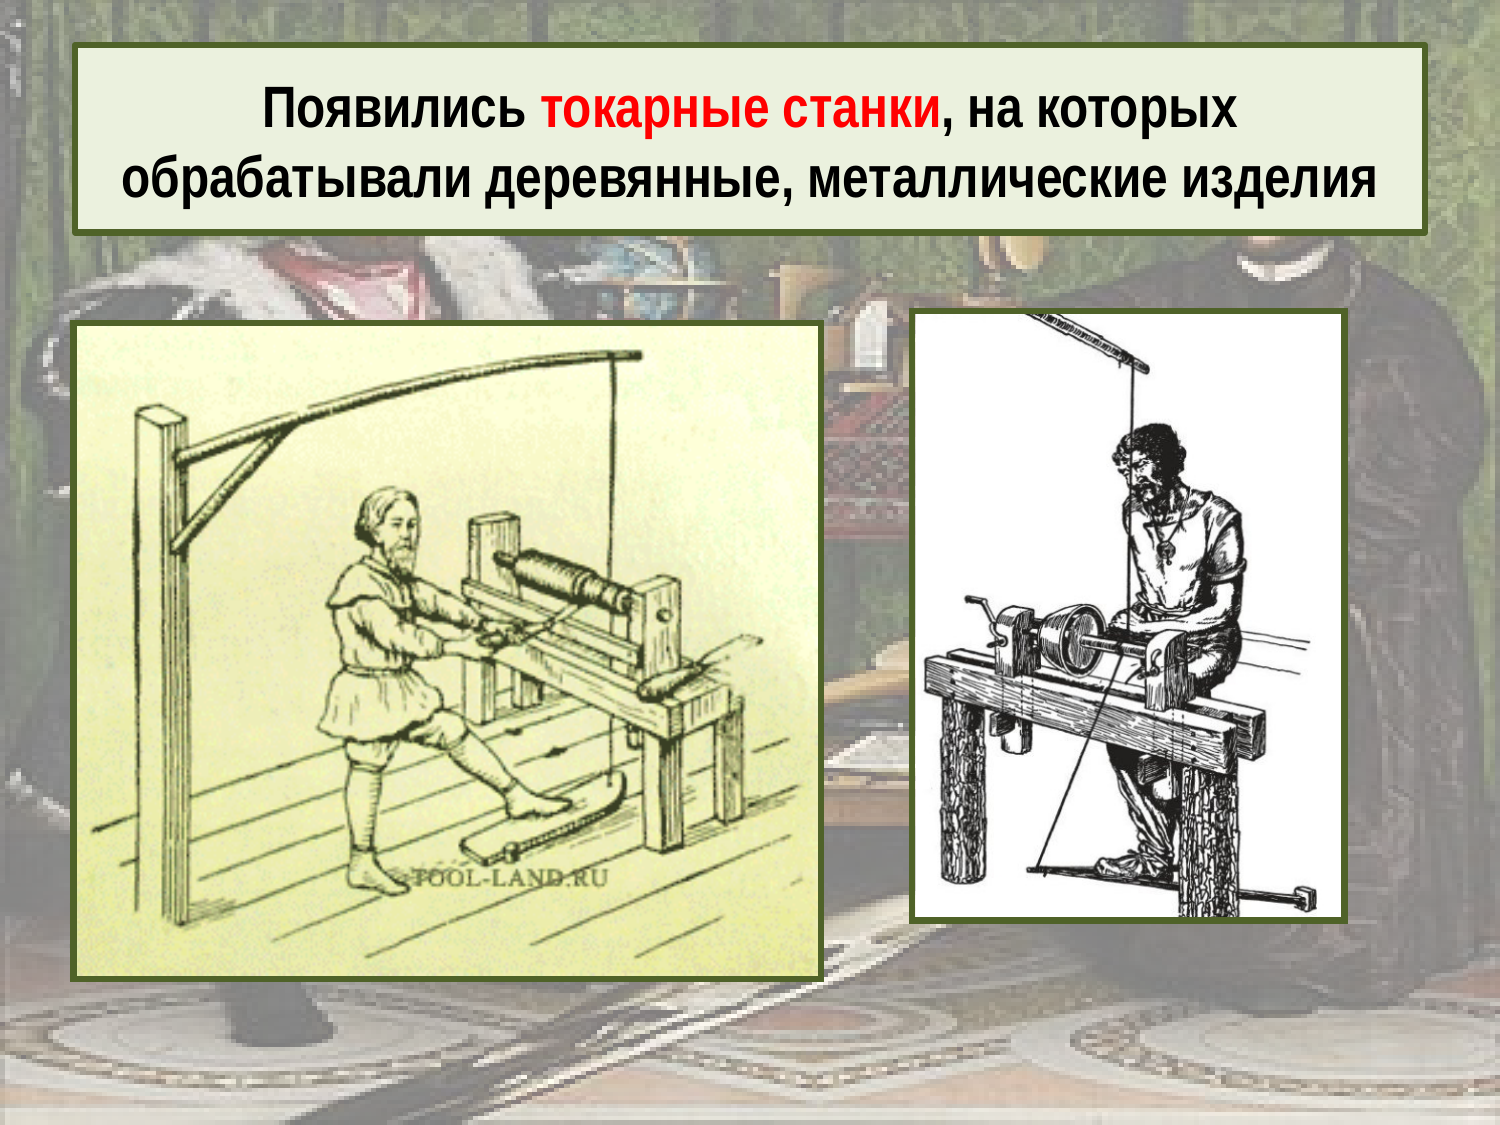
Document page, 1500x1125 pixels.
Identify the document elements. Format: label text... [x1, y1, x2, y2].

title Появились токарные станки, на которых обрабатывали деревянные, металлические изделия [75, 45, 1425, 233]
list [915, 314, 1342, 918]
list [76, 326, 819, 977]
